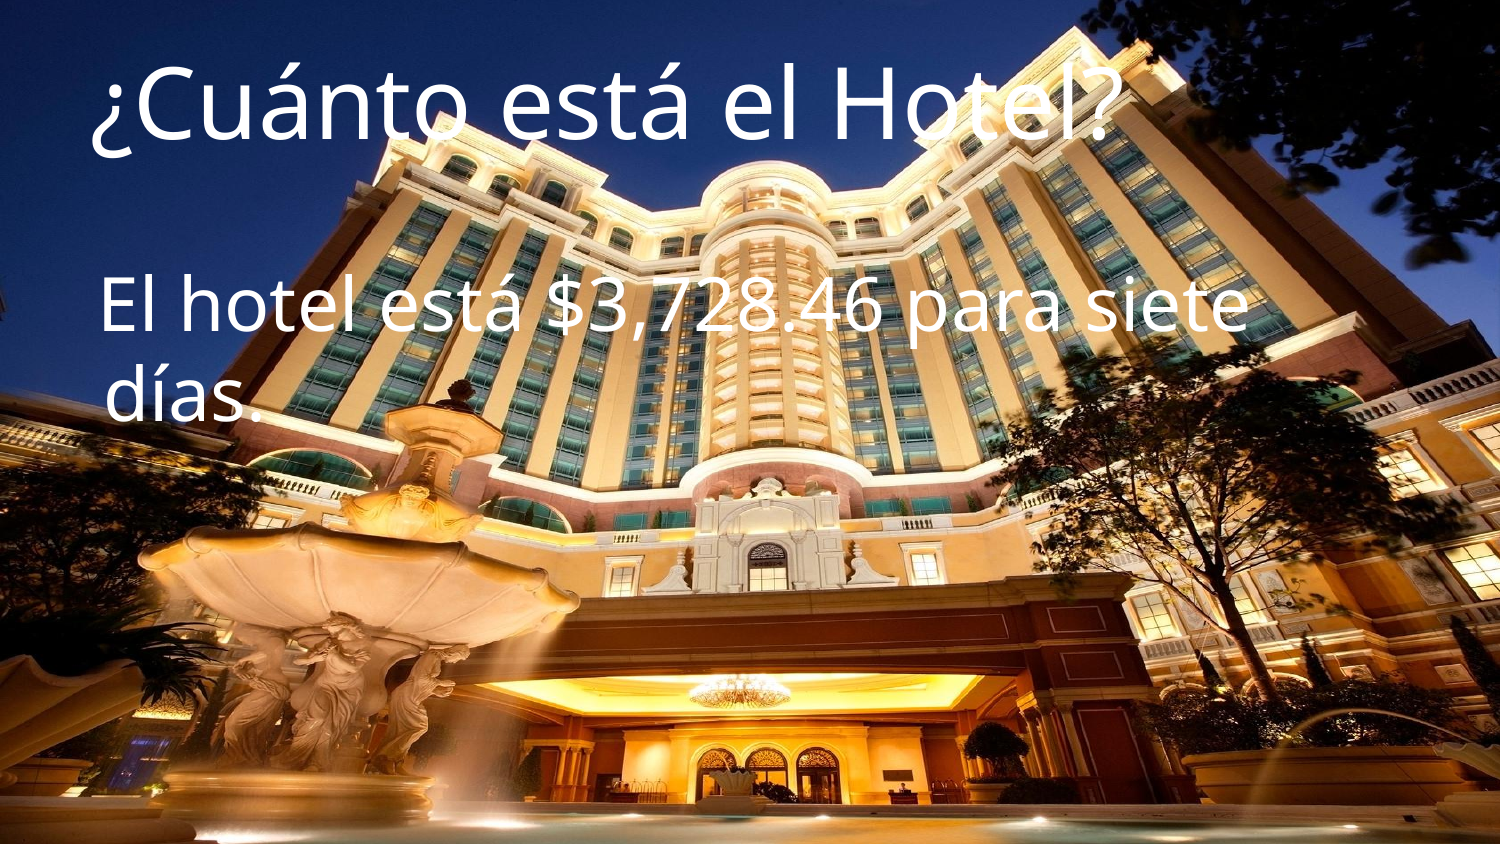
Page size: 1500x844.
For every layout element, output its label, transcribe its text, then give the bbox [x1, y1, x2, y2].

list El hotel está $3,728.46 para siete días. [32, 241, 1383, 373]
title ¿Cuánto está el Hotel? [75, 33, 1425, 175]
picture [0, 0, 1500, 844]
